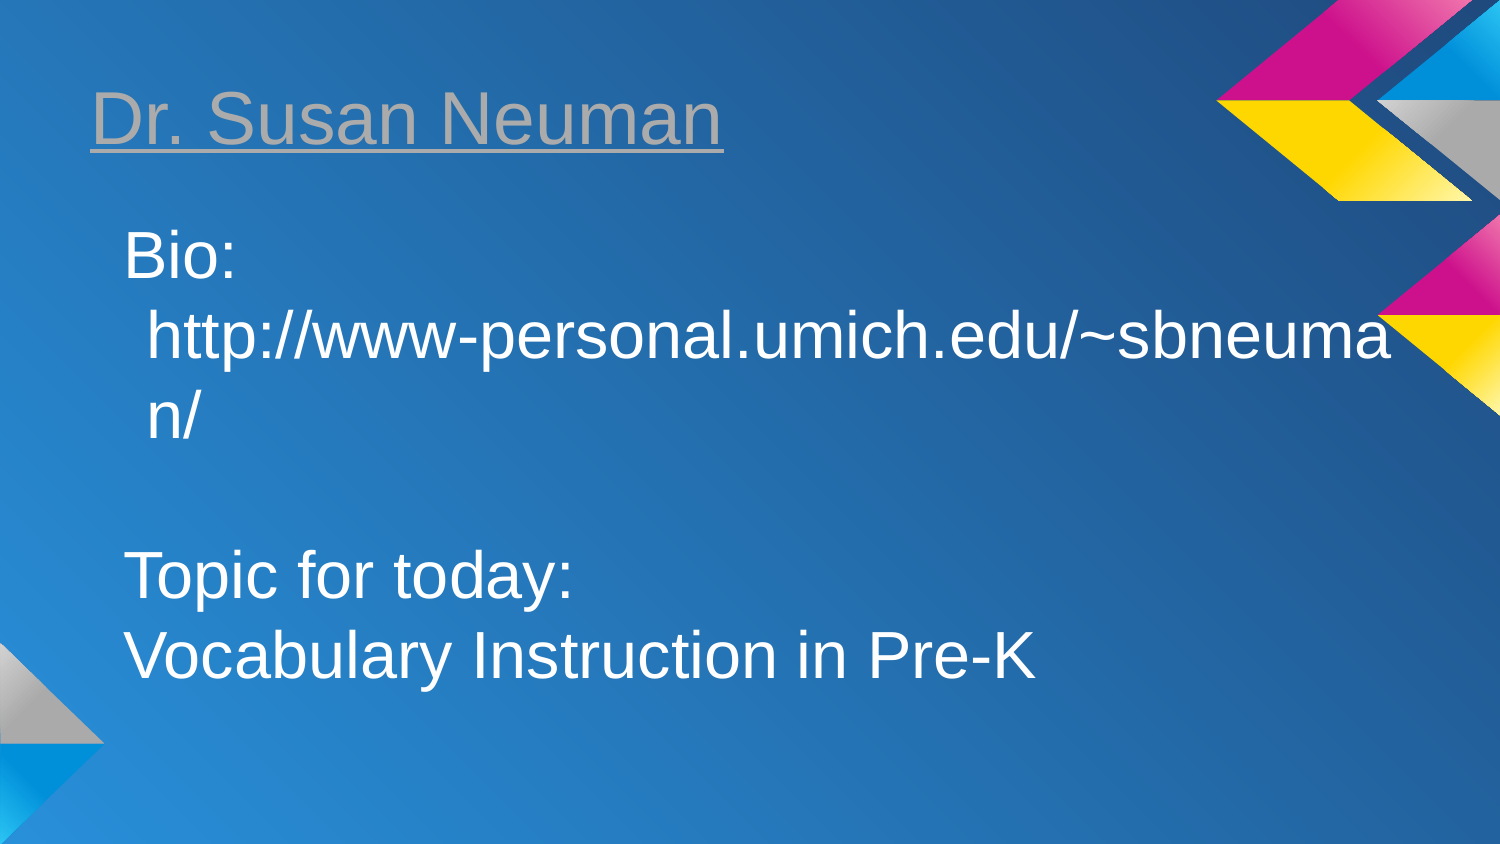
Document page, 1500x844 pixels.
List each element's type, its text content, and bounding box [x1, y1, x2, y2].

title Dr. Susan Neuman [75, 33, 1204, 175]
list Bio: http://www-personal.umich.edu/~sbneuman/ Topic for today: Vocabulary Instruction in Pre-K [75, 196, 1425, 793]
